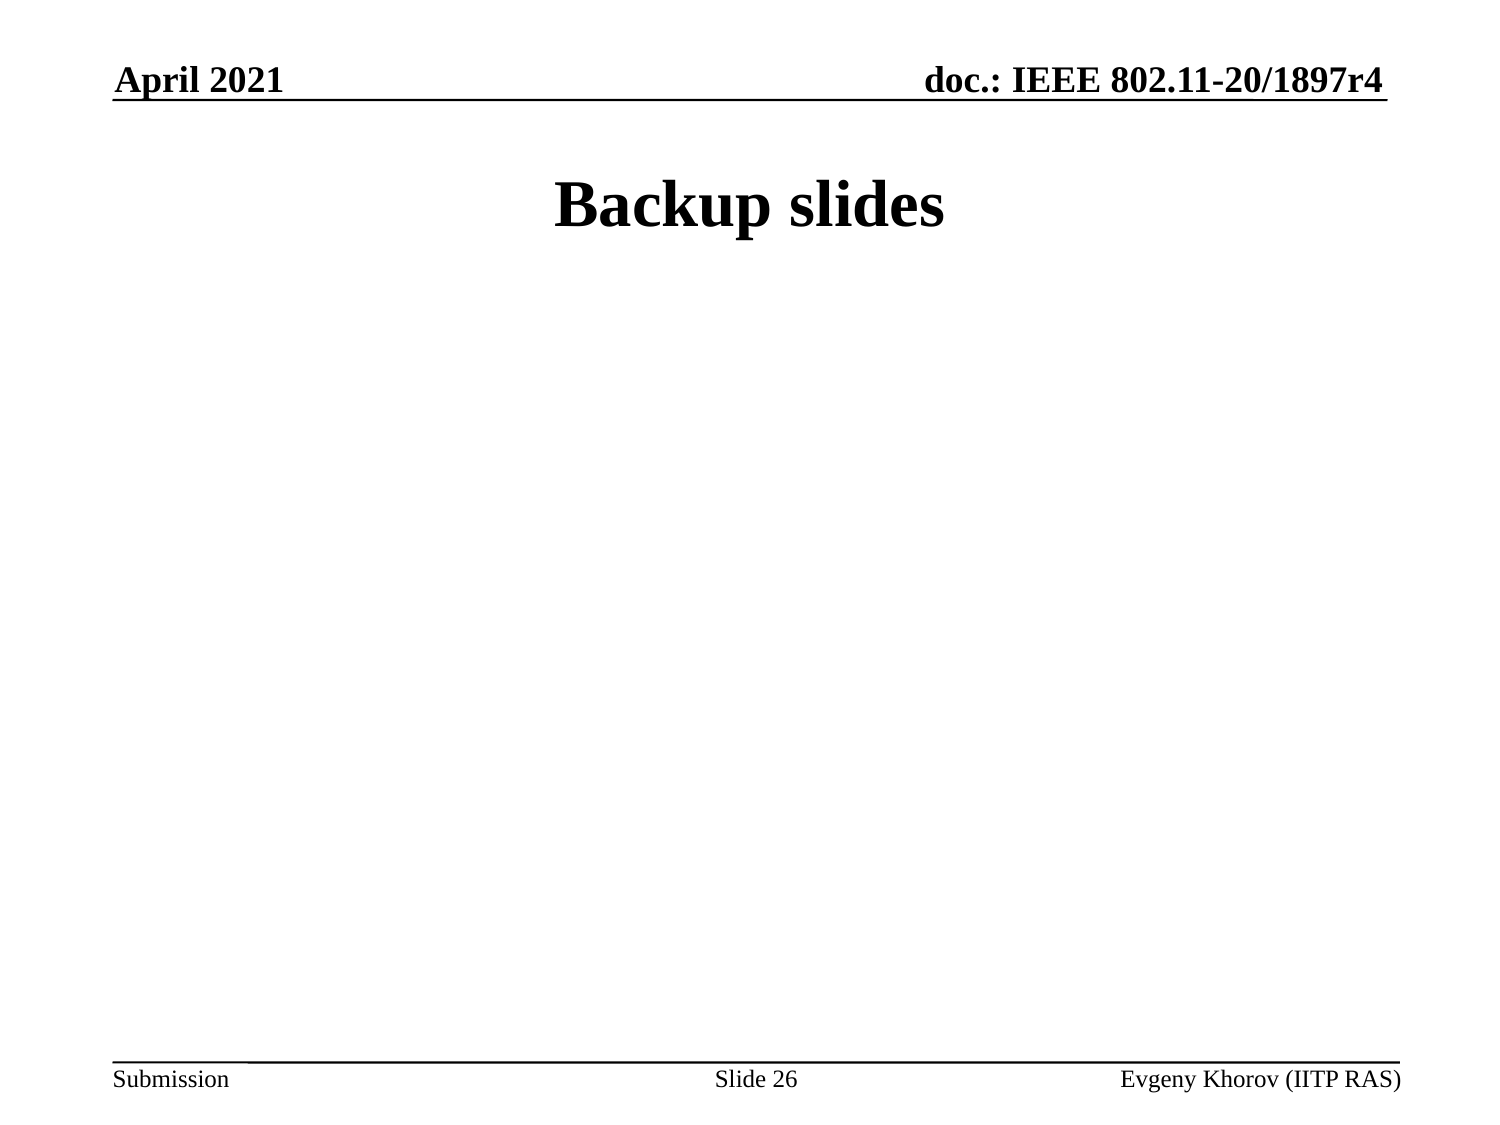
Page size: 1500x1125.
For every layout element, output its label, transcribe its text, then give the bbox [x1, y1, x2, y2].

title Backup slides [112, 112, 1388, 288]
footer Evgeny Khorov (IITP RAS) [949, 1061, 1402, 1093]
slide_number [114, 54, 286, 101]
slide_number Slide 26 [712, 1061, 800, 1093]
